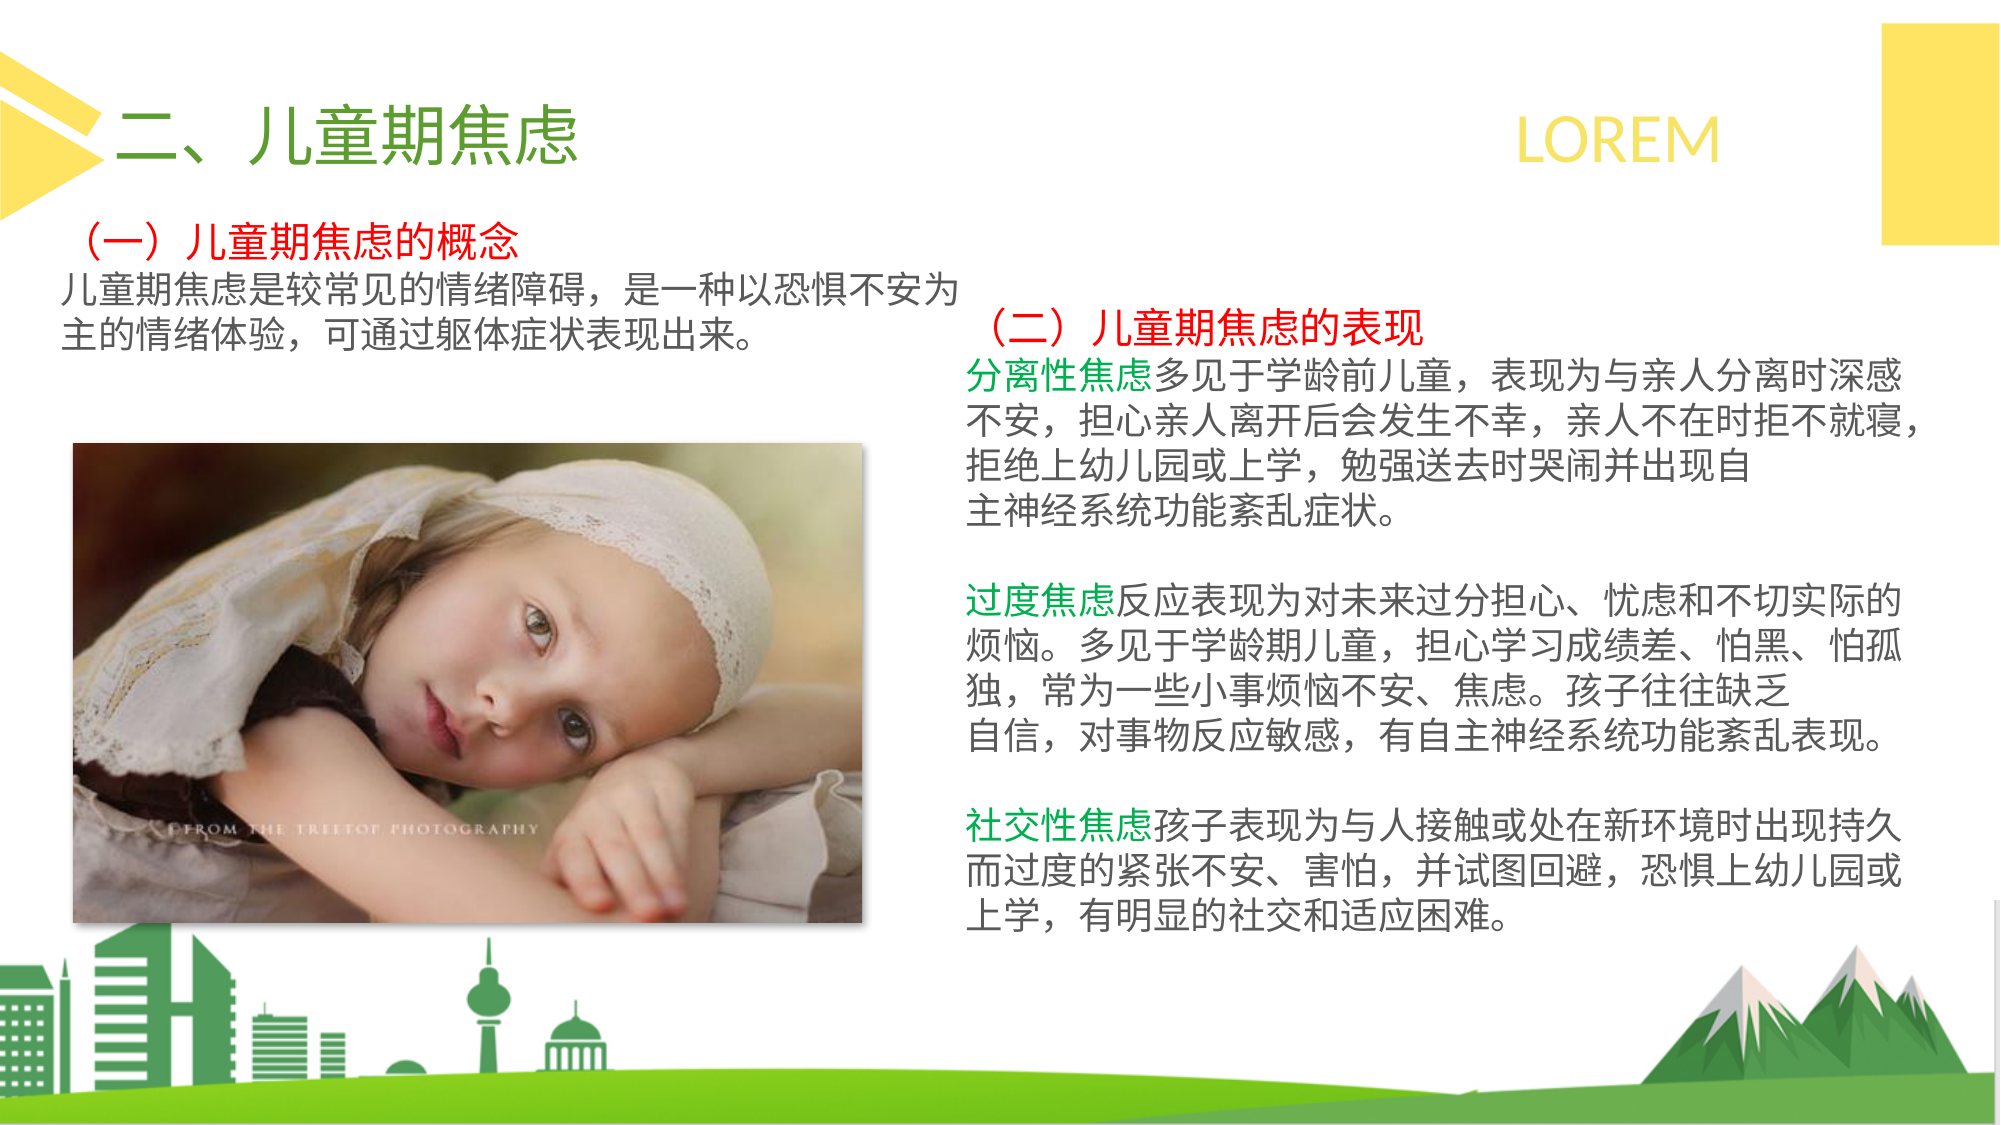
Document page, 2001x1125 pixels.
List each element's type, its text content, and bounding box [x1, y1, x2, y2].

text_box （二）儿童期焦虑的表现 分离性焦虑多见于学龄前儿童，表现为与亲人分离时深感不安，担心亲人离开后会发生不幸，亲人不在时拒不就寝，拒绝上幼儿园或上学，勉强送去时哭闹并出现自 主神经系统功能紊乱症状。 过度焦虑反应表现为对未来过分担心、忧虑和不切实际的烦恼。多见于学龄期儿童，担心学习成绩差、怕黑、怕孤独，常为一些小事烦恼不安、焦虑。孩子往往缺乏 自信，对事物反应敏感，有自主神经系统功能紊乱表现。 社交性焦虑孩子表现为与人接触或处在新环境时出现持久而过度的紧张不安、害怕，并试图回避，恐惧上幼儿园或上学，有明显的社交和适应困难。 [951, 294, 1952, 897]
text_box [71, 441, 864, 897]
text_box 二、儿童期焦虑 [100, 86, 1247, 181]
text_box [0, 99, 100, 221]
text_box [0, 51, 100, 137]
text_box [1881, 23, 2000, 246]
picture [0, 900, 2000, 1125]
text_box LOREM [1499, 83, 1856, 186]
text_box （一）儿童期焦虑的概念 儿童期焦虑是较常见的情绪障碍，是一种以恐惧不安为主的情绪体验，可通过躯体症状表现出来。 [45, 208, 1000, 414]
